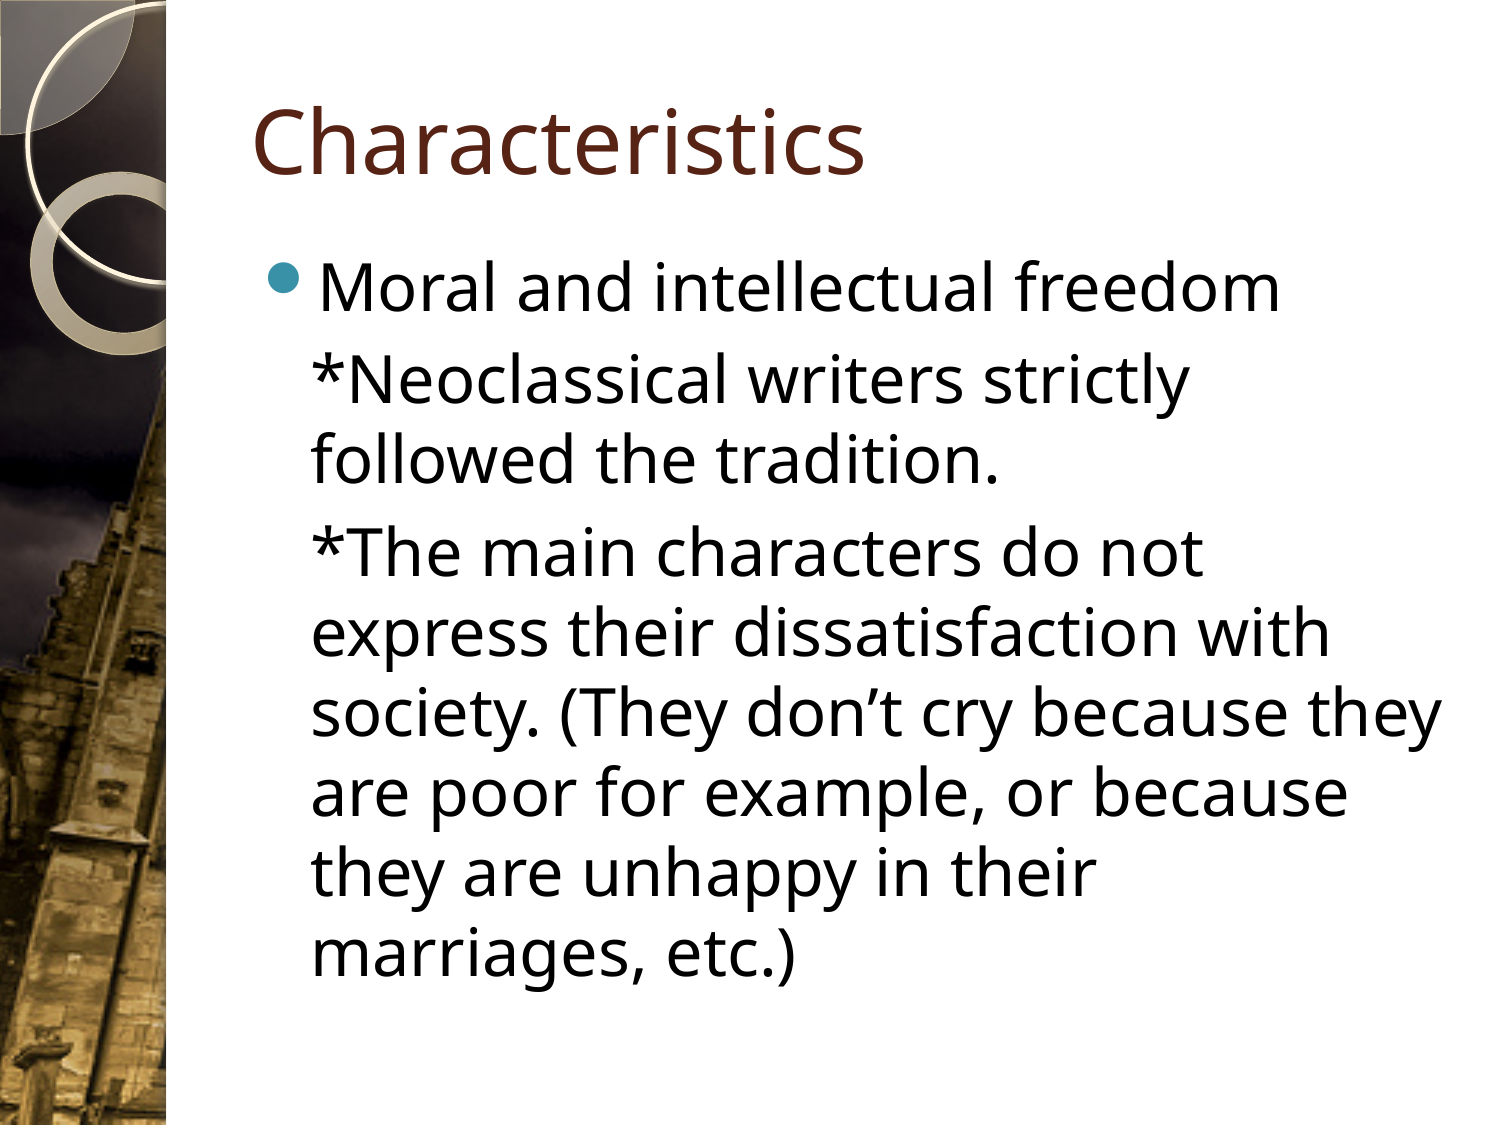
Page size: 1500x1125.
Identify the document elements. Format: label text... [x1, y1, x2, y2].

picture [136, 0, 164, 4]
picture [32, 13, 160, 207]
picture [53, 241, 160, 332]
title Characteristics [235, 45, 1466, 233]
picture [62, 195, 160, 280]
list Moral and intellectual freedom *Neoclassical writers strictly followed the tradition. *The main characters do not express their dissatisfaction with society. (They don’t cry because they are poor for example, or because they are unhappy in their marriages, etc.) [235, 237, 1466, 1025]
picture [0, 134, 166, 1125]
